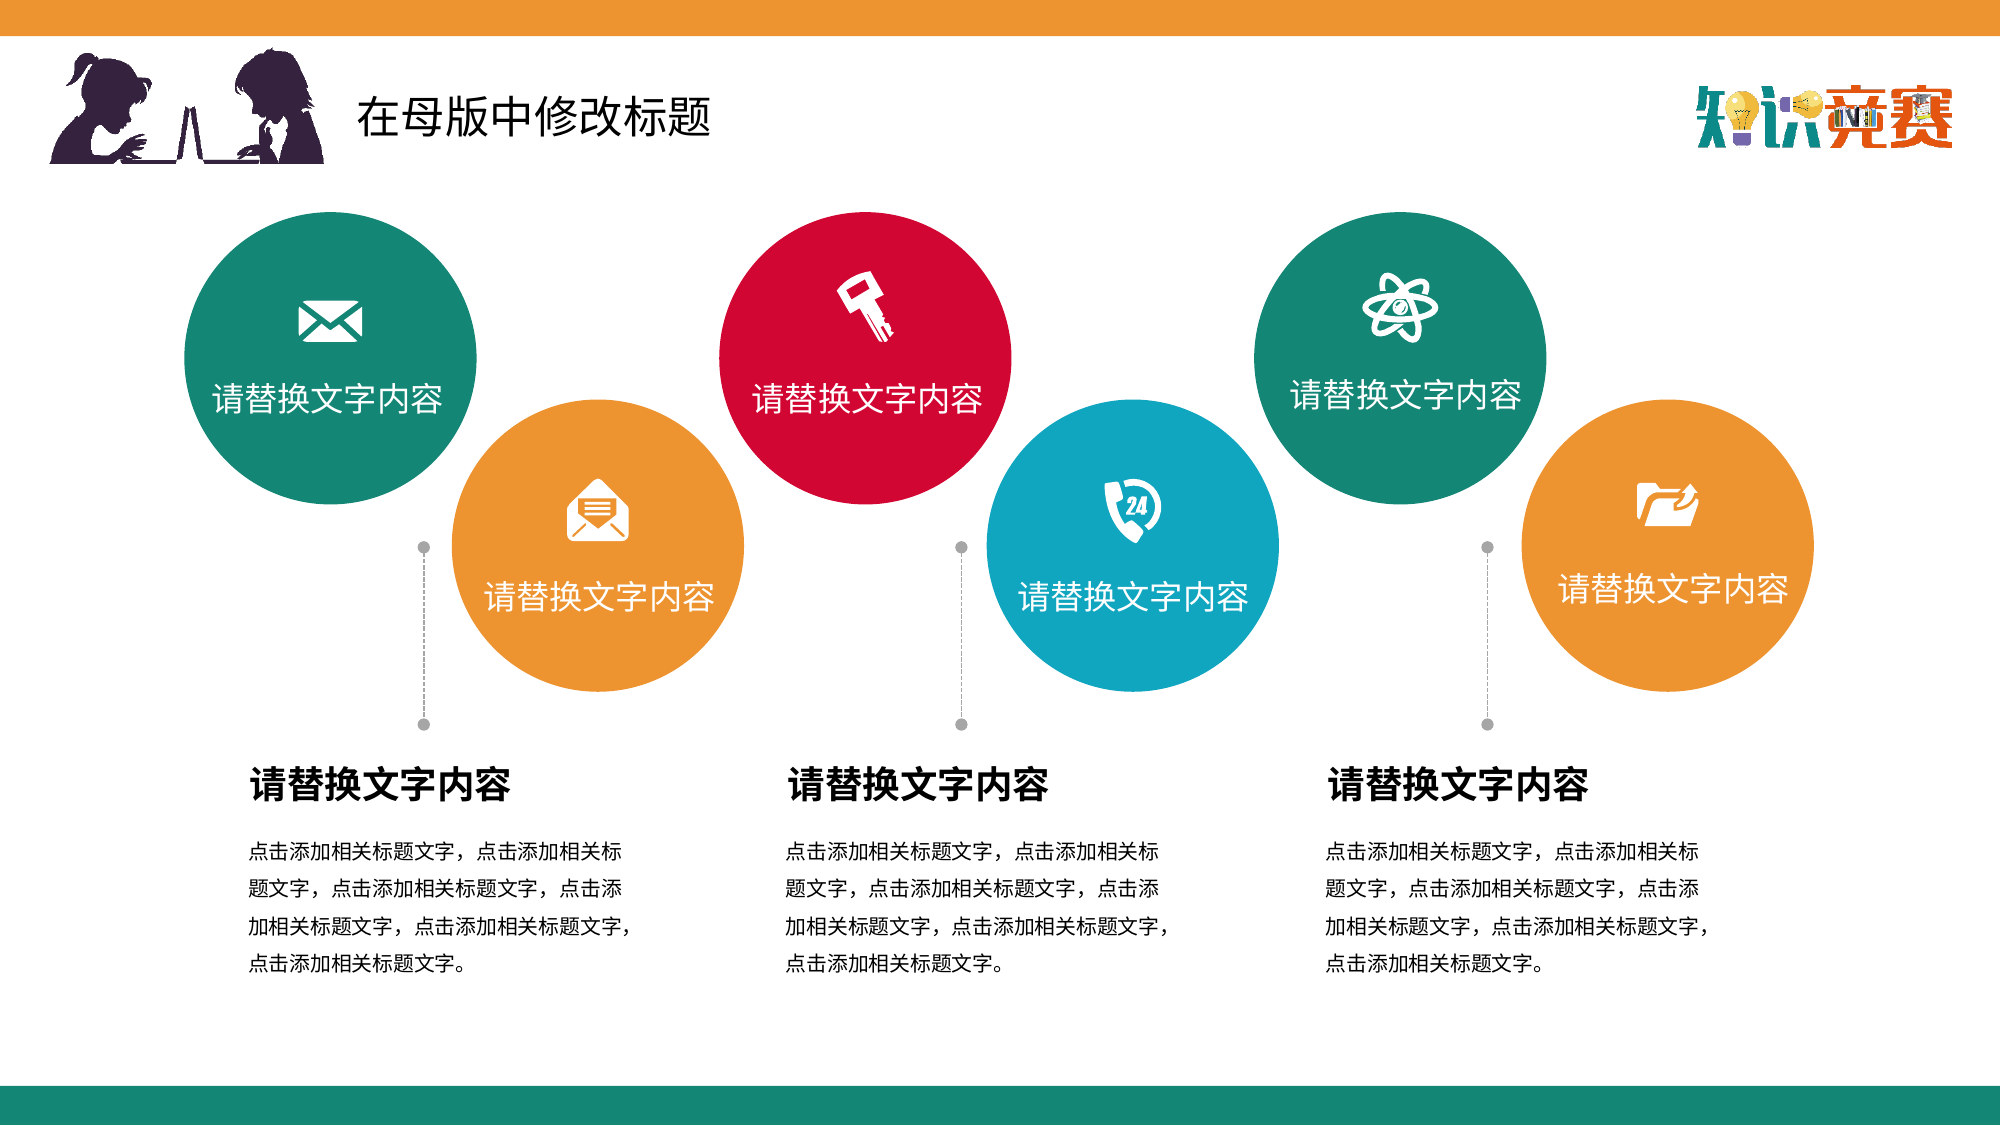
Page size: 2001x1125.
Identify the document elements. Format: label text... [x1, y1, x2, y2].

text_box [1254, 212, 1581, 505]
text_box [1521, 399, 1849, 692]
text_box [451, 399, 775, 692]
text_box 点击添加相关标题文字，点击添加相关标题文字，点击添加相关标题文字，点击添加相关标题文字，点击添加相关标题文字，点击添加相关标题文字。 [772, 819, 1185, 983]
picture [49, 47, 324, 164]
text_box 请替换文字内容 [772, 744, 1151, 814]
text_box 点击添加相关标题文字，点击添加相关标题文字，点击添加相关标题文字，点击添加相关标题文字，点击添加相关标题文字，点击添加相关标题文字。 [1312, 819, 1725, 983]
text_box 点击添加相关标题文字，点击添加相关标题文字，点击添加相关标题文字，点击添加相关标题文字，点击添加相关标题文字，点击添加相关标题文字。 [234, 819, 648, 983]
picture [1696, 85, 1952, 148]
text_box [986, 399, 1309, 692]
text_box 请替换文字内容 [234, 744, 613, 814]
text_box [184, 212, 502, 505]
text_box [715, 212, 1021, 505]
text_box 请替换文字内容 [1312, 744, 1691, 814]
